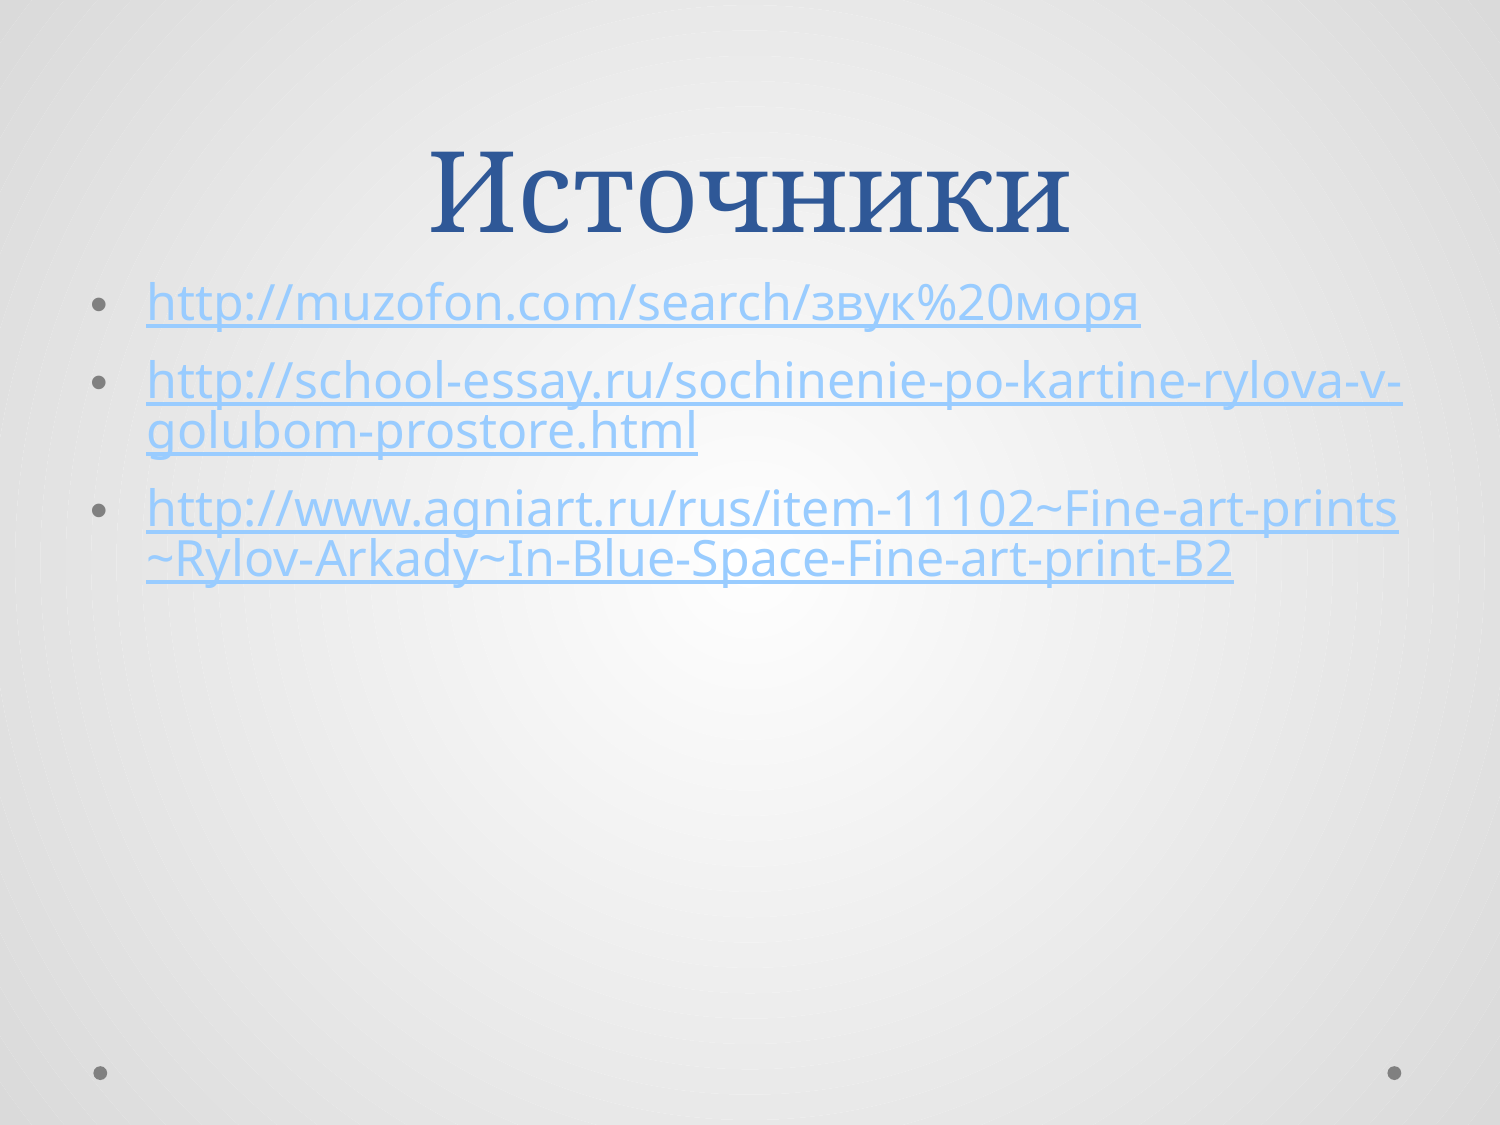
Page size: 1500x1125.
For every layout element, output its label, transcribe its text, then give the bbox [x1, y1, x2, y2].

list http://muzofon.com/search/звук%20моря http://school-essay.ru/sochinenie-po-kartine-rylova-v-golubom-prostore.html http://www.agniart.ru/rus/item-11102~Fine-art-prints~Rylov-Arkady~In-Blue-Space-Fine-art-print-B2 [75, 262, 1425, 1005]
title Источники [75, 0, 1425, 262]
